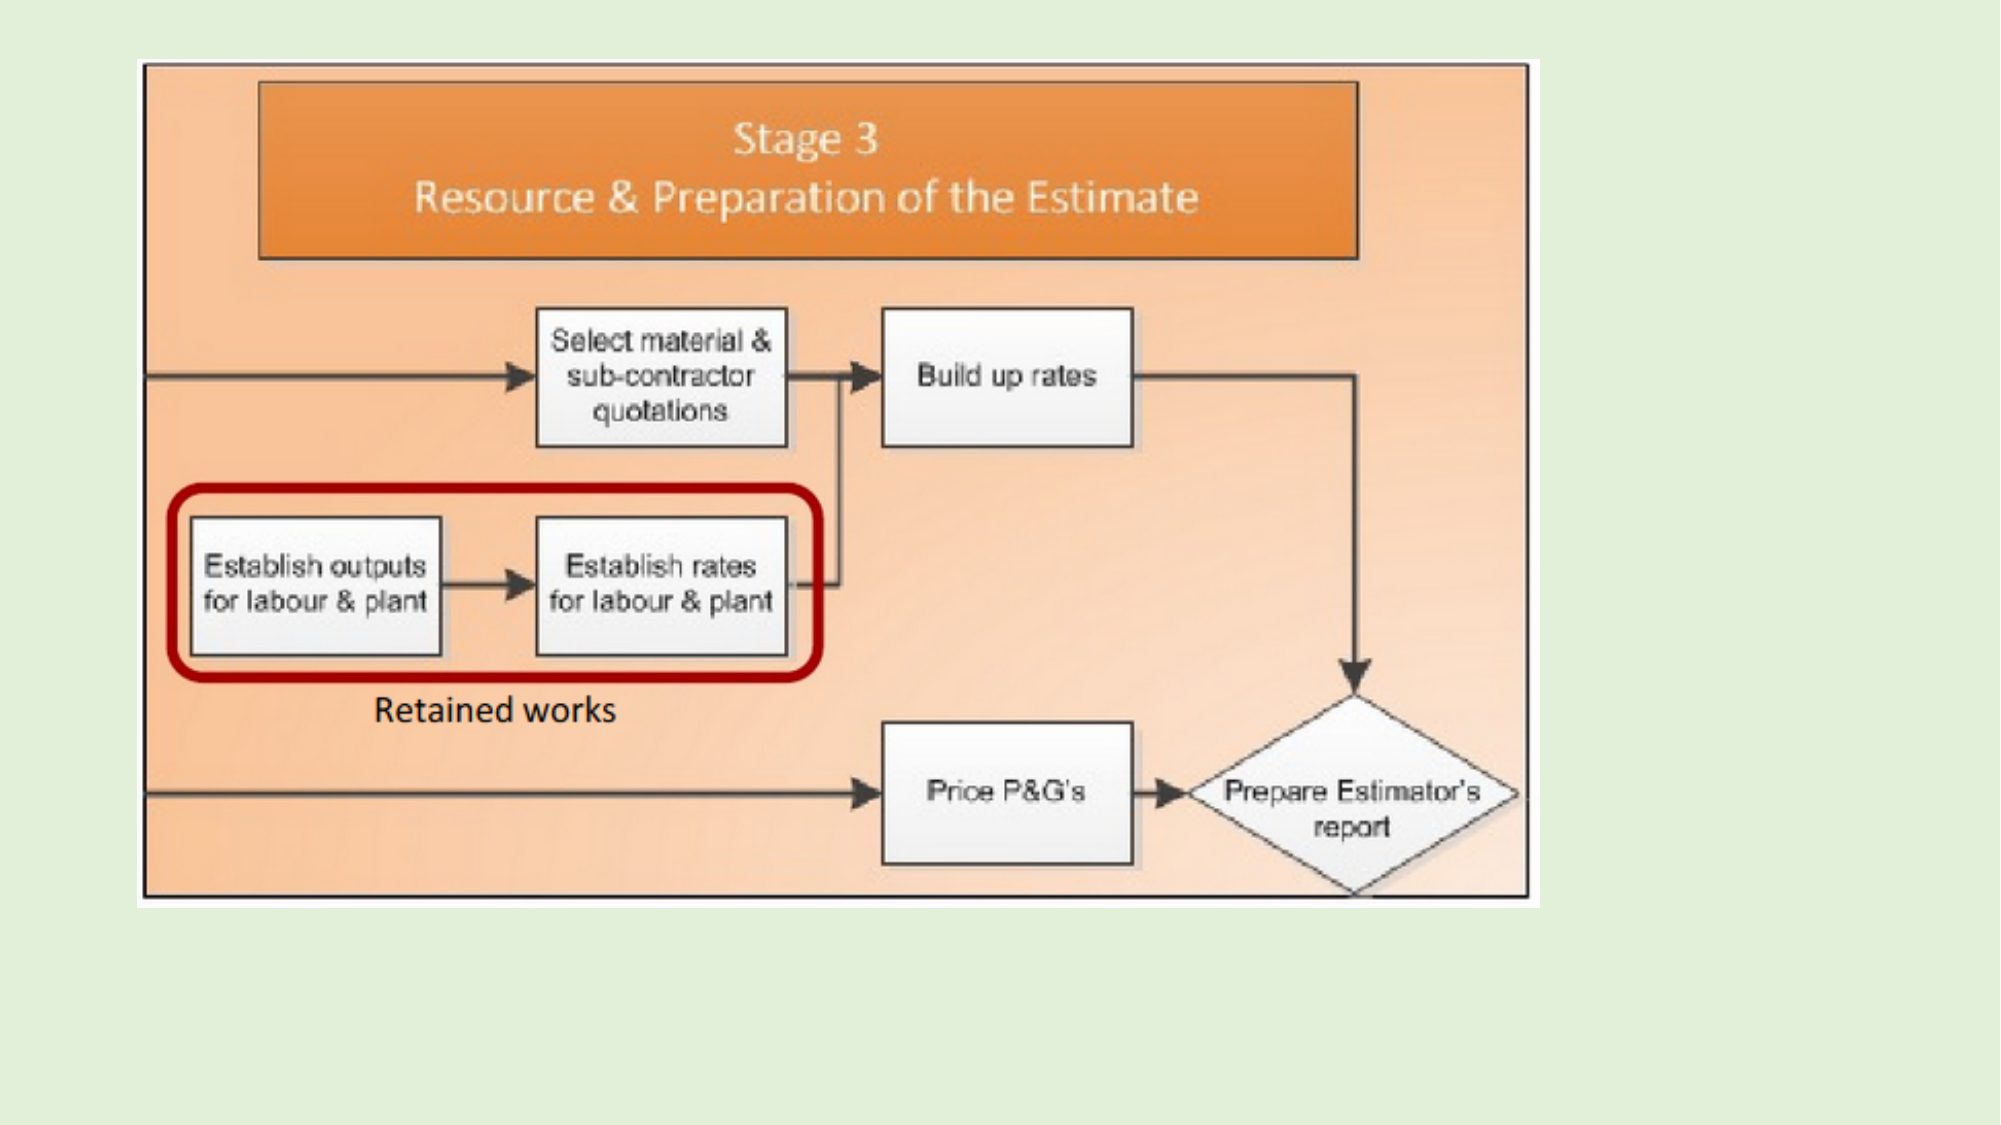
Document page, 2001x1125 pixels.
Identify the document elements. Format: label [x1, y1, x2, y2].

list [137, 59, 1540, 908]
